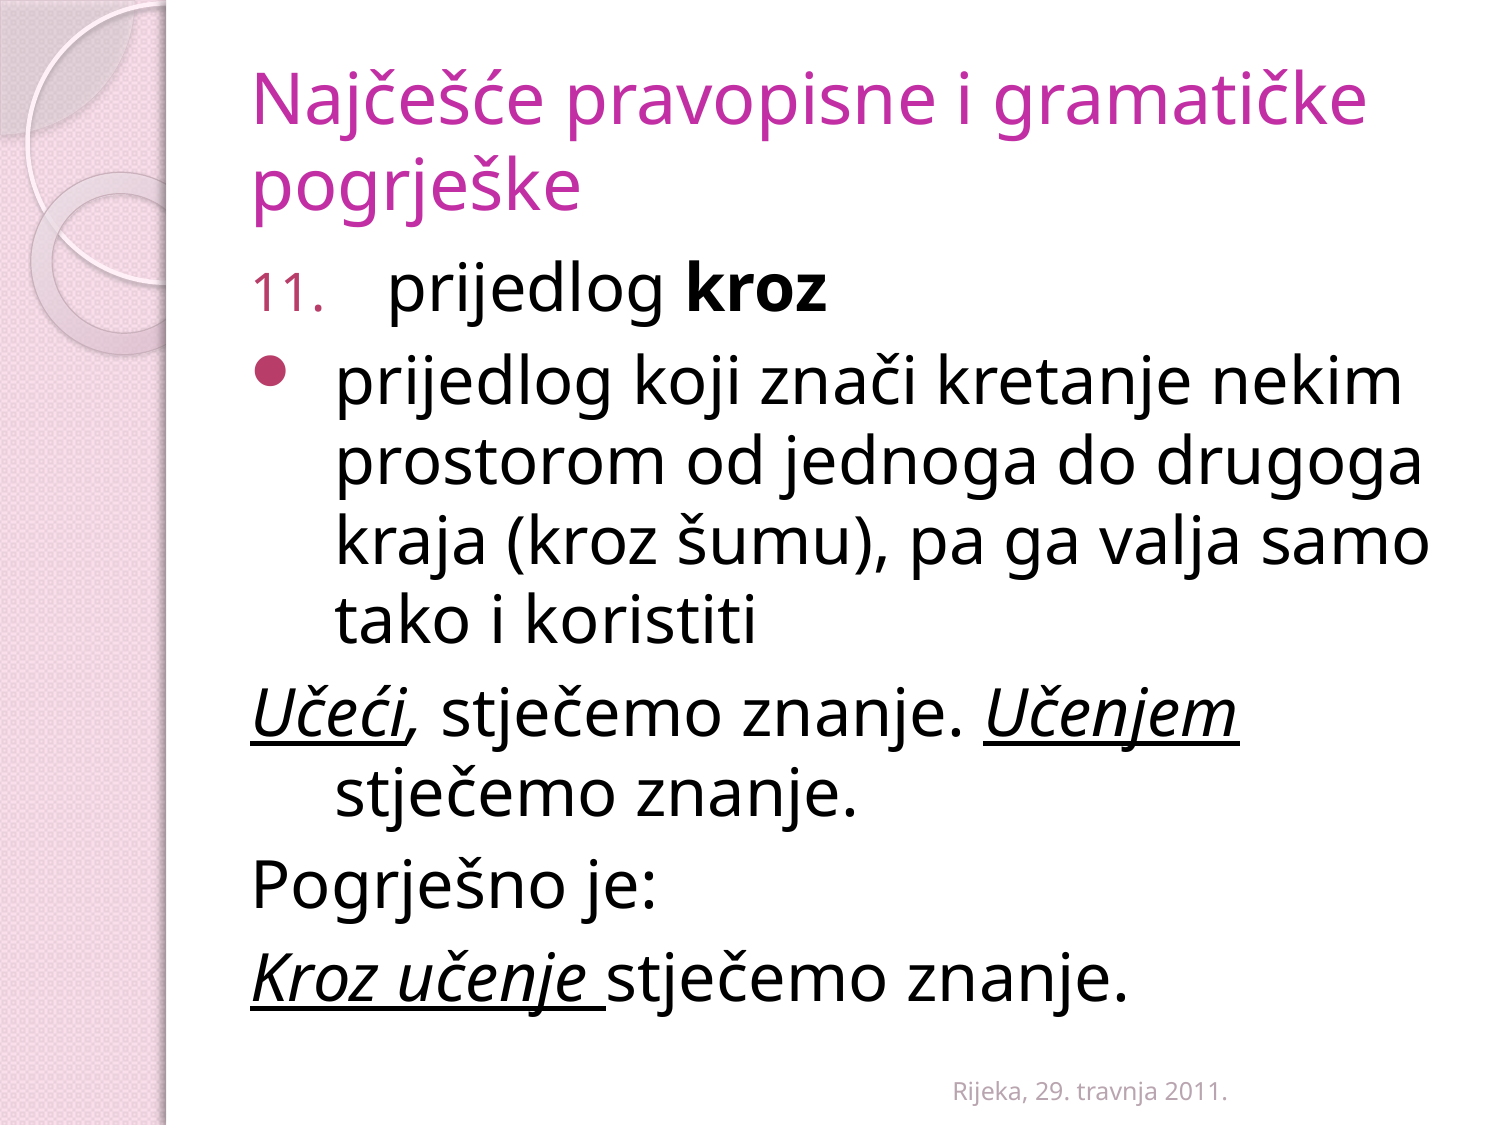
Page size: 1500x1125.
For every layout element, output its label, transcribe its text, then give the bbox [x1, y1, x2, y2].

footer Rijeka, 29. travnja 2011. [937, 1034, 1413, 1113]
list prijedlog kroz prijedlog koji znači kretanje nekim prostorom od jednoga do drugoga kraja (kroz šumu), pa ga valja samo tako i koristiti Učeći, stječemo znanje. Učenjem stječemo znanje. Pogrješno je: Kroz učenje stječemo znanje. [235, 237, 1466, 1026]
title Najčešće pravopisne i gramatičke pogrješke [235, 45, 1466, 233]
